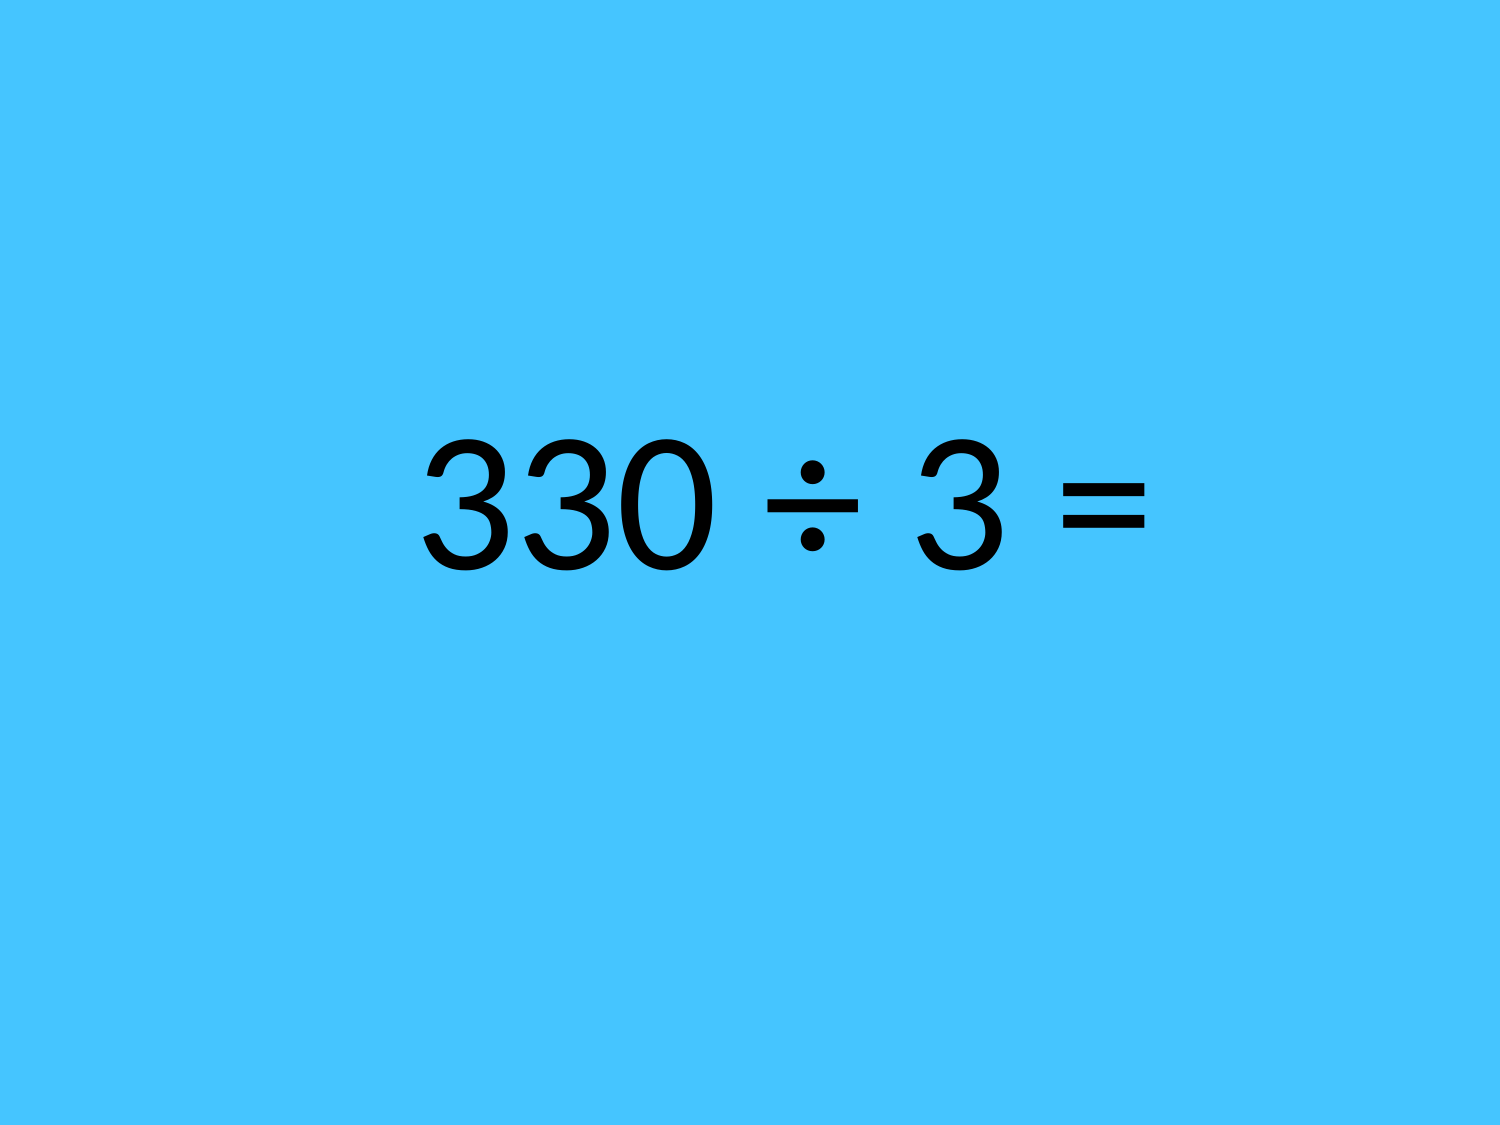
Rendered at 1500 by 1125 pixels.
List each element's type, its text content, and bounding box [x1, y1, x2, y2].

text_box 330 ÷ 3 = [399, 362, 1238, 618]
